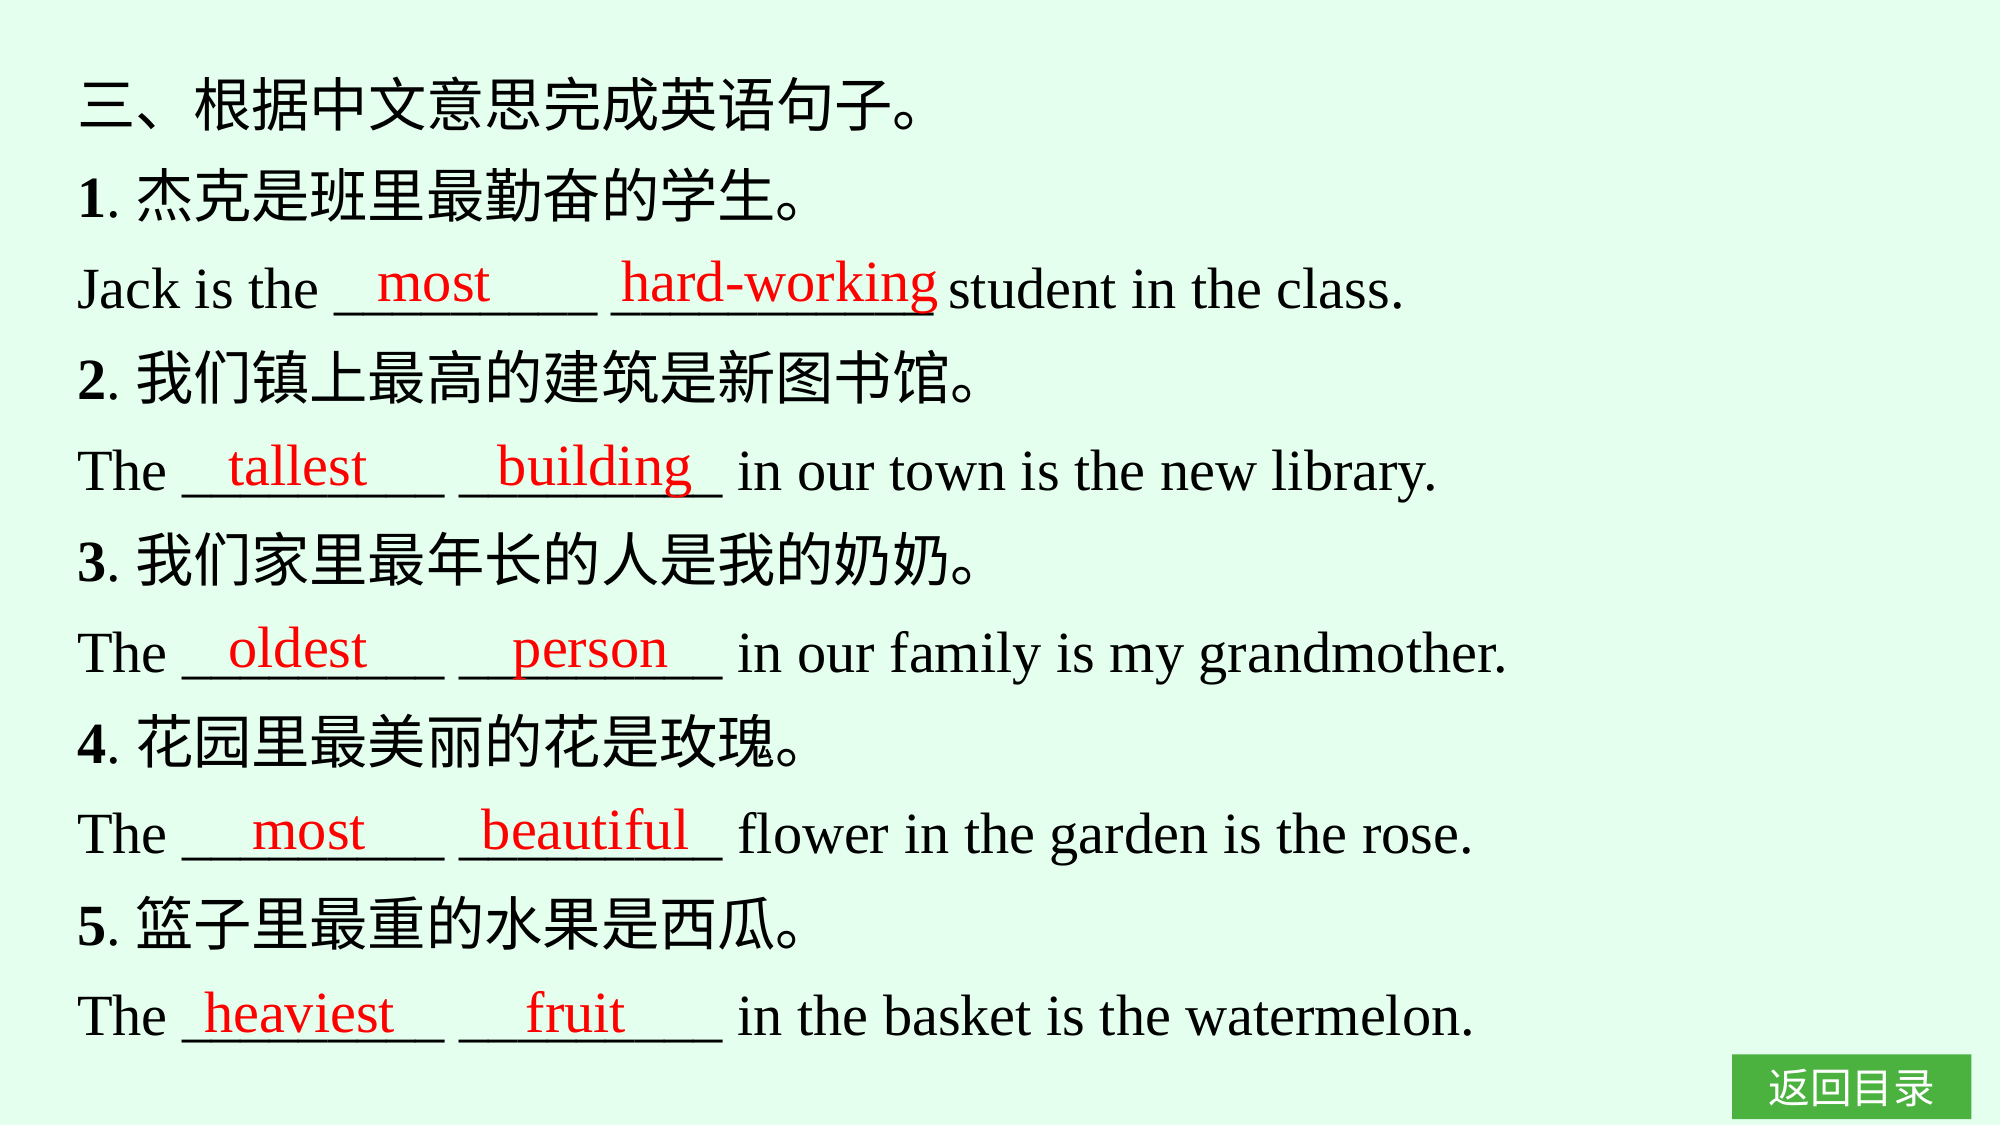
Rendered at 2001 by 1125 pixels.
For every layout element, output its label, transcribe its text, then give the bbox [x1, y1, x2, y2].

text_box most beautiful [237, 769, 705, 869]
text_box heaviest fruit [189, 952, 642, 1052]
text_box most hard-working [362, 221, 955, 321]
text_box oldest person [213, 587, 684, 687]
text_box 三、根据中文意思完成英语句子。 1.杰克是班里最勤奋的学生。 Jack is the _________ ___________ student in the class. 2.我们镇上最高的建筑是新图书馆。 The _________ _________ in our town is the new library. 3.我们家里最年长的人是我的奶奶。 The _________ _________ in our family is my grandmother. 4.花园里最美丽的花是玫瑰。 The _________ _________ flower in the garden is the rose. 5.篮子里最重的水果是西瓜。 The _________ _________ in the basket is the watermelon. [62, 39, 1938, 1055]
text_box tallest building [213, 405, 708, 505]
